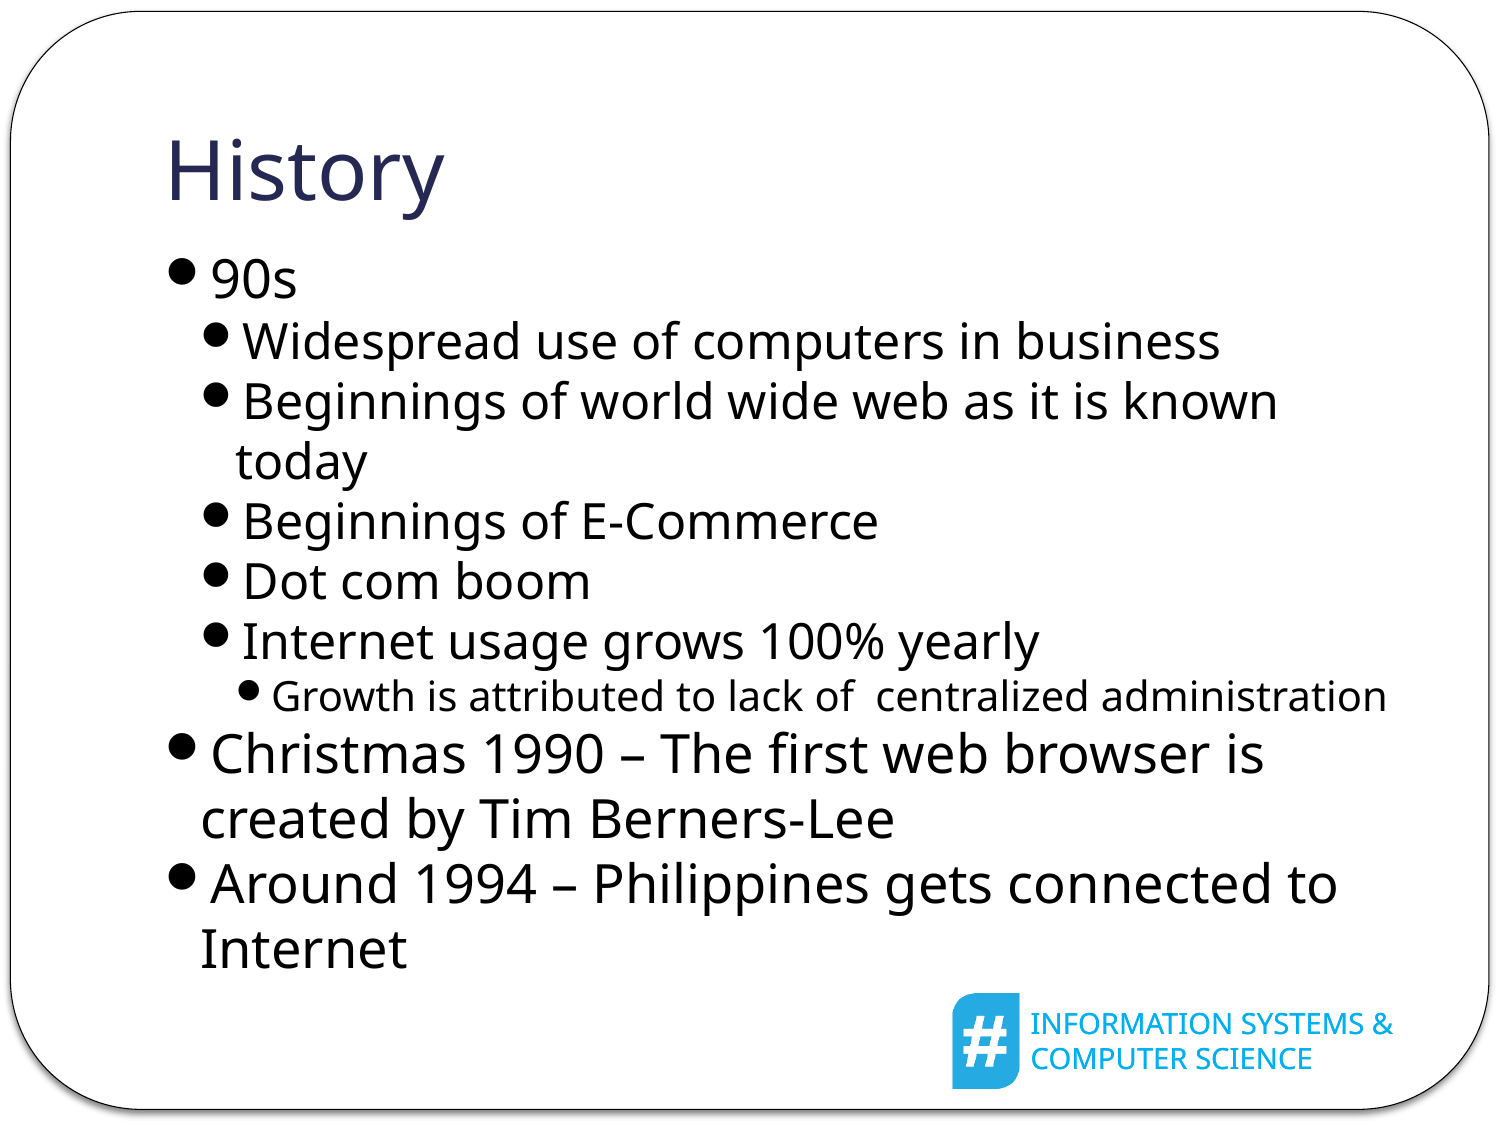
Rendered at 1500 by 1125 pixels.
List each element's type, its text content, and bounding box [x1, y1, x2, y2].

text_box History [150, 45, 1425, 233]
picture [950, 990, 1022, 1090]
text_box 90s Widespread use of computers in business Beginnings of world wide web as it is known today Beginnings of E-Commerce Dot com boom Internet usage grows 100% yearly Growth is attributed to lack of centralized administration Christmas 1990 – The first web browser is created by Tim Berners-Lee Around 1994 – Philippines gets connected to Internet [150, 237, 1425, 988]
